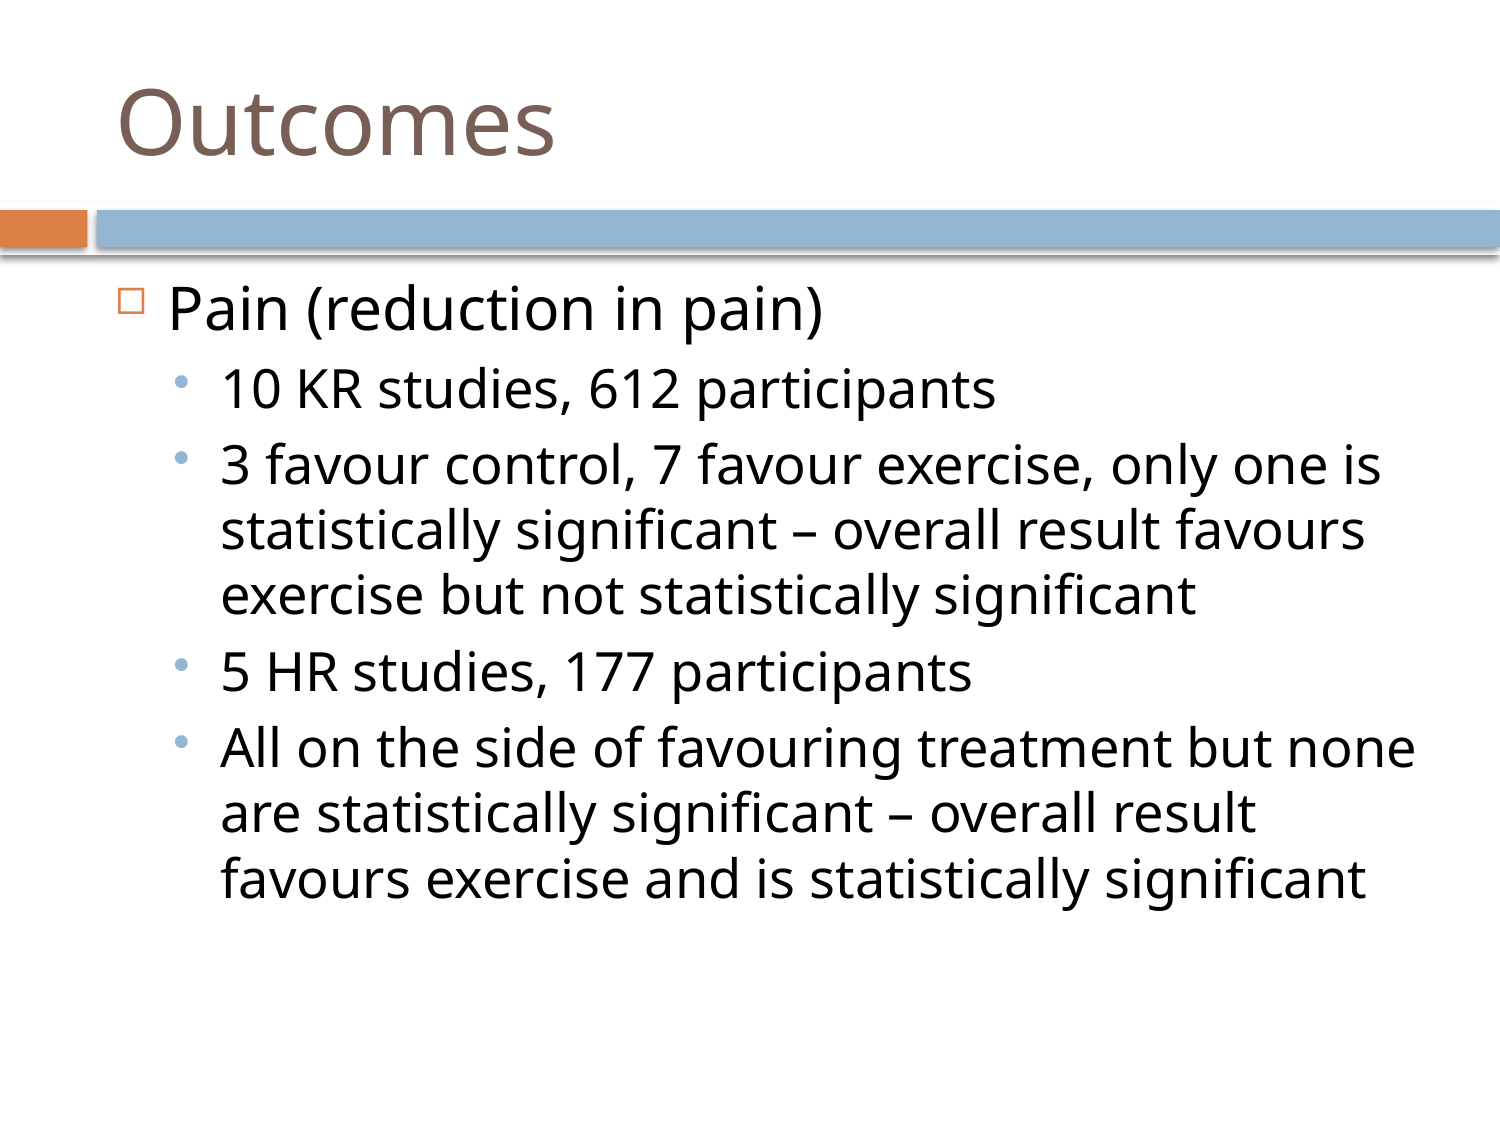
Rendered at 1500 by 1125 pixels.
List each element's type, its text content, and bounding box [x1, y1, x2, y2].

title Outcomes [100, 37, 1438, 200]
list Pain (reduction in pain) 10 KR studies, 612 participants 3 favour control, 7 favour exercise, only one is statistically significant – overall result favours exercise but not statistically significant 5 HR studies, 177 participants All on the side of favouring treatment but none are statistically significant – overall result favours exercise and is statistically significant [100, 262, 1438, 1000]
